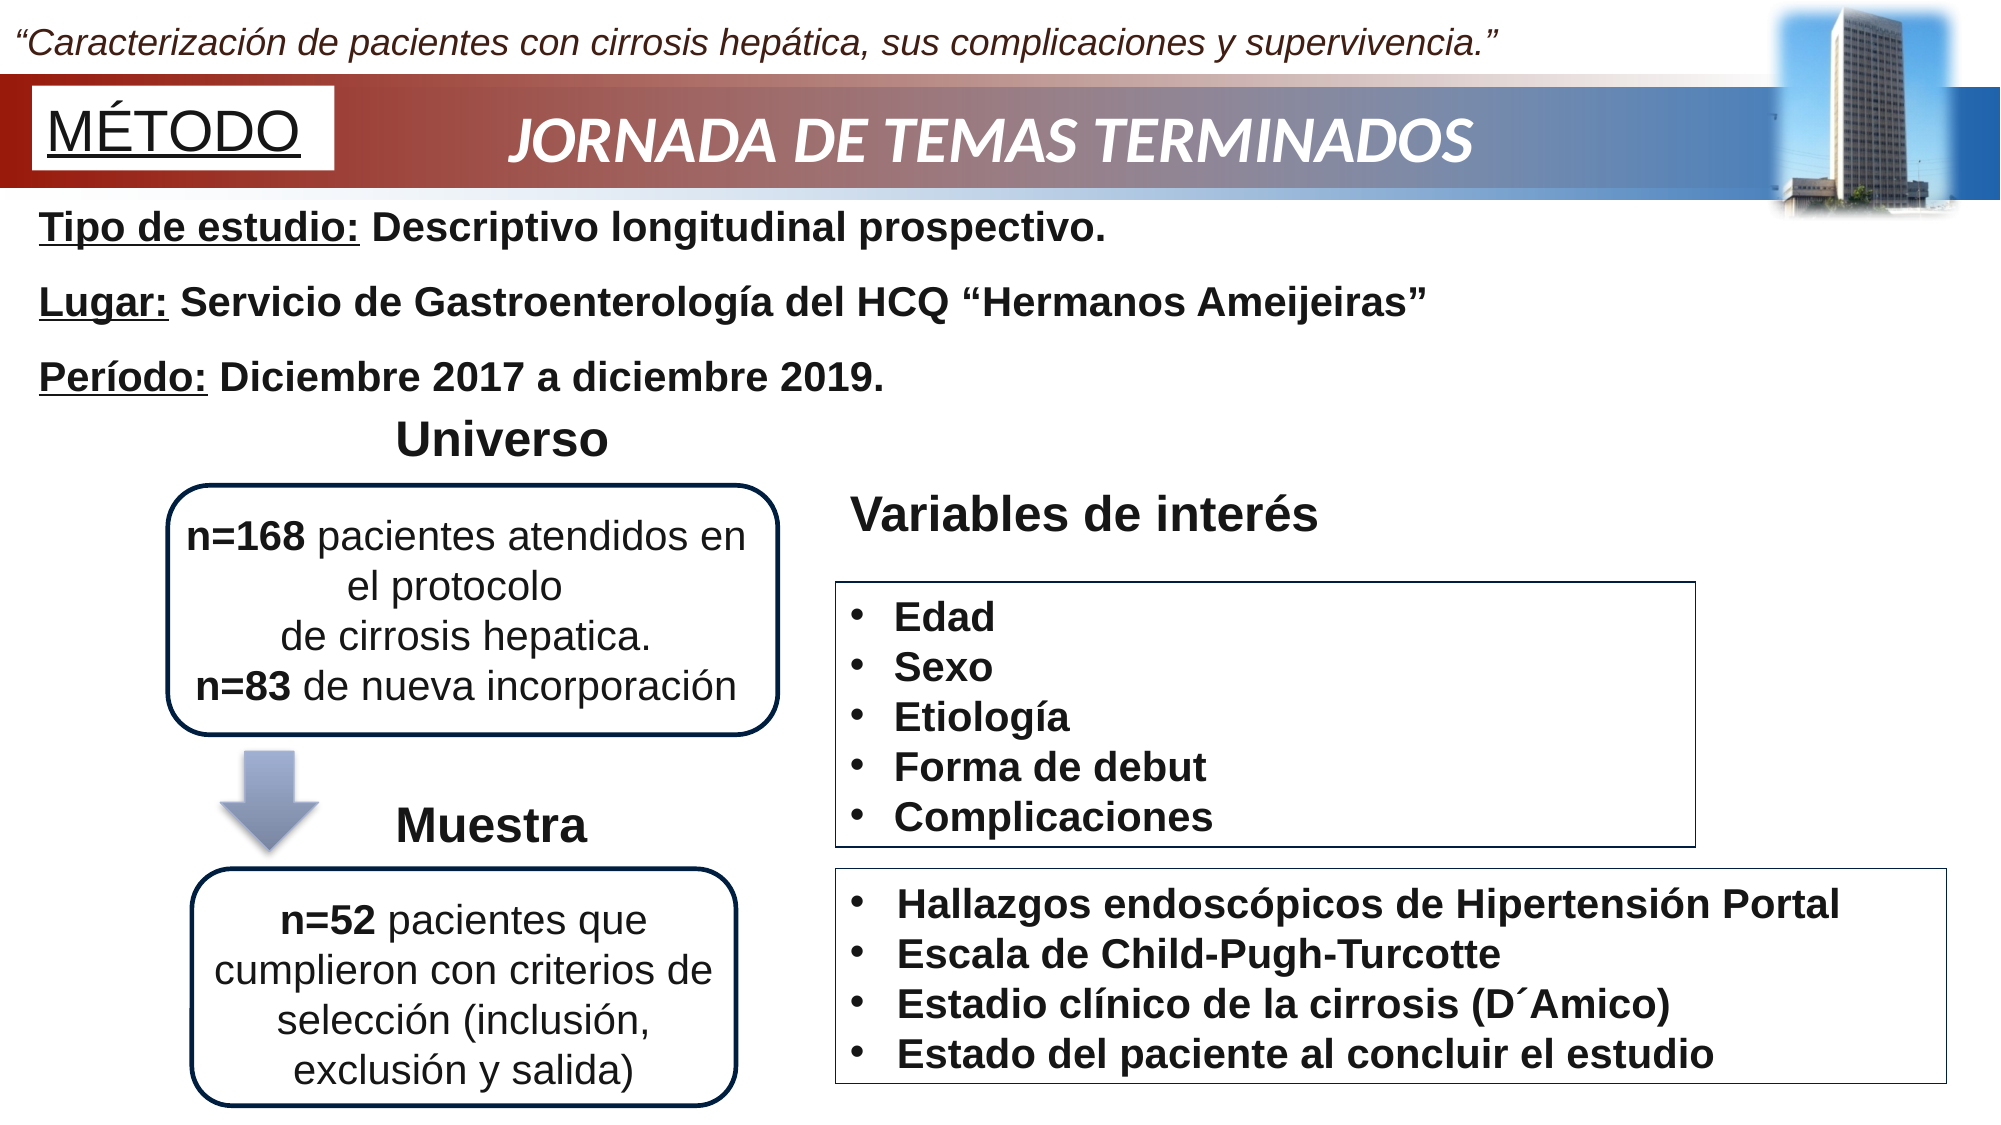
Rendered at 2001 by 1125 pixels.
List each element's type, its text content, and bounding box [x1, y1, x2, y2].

text_box Tipo de estudio: Descriptivo longitudinal prospectivo. Lugar: Servicio de Gastroenterología del HCQ “Hermanos Ameijeiras” Período: Diciembre 2017 a diciembre 2019. [23, 178, 1519, 397]
text_box [208, 1101, 720, 1108]
text_box [172, 502, 780, 737]
picture [1783, 22, 1949, 200]
text_box Edad Sexo Etiología Forma de debut Complicaciones [835, 582, 1696, 847]
text_box n=52 pacientes que cumplieron con criterios de selección (inclusión, exclusión y salida) [191, 885, 736, 1101]
text_box MÉTODO [32, 85, 335, 171]
title JORNADA DE TEMAS TERMINADOS [183, 89, 1800, 183]
text_box Muestra [380, 784, 726, 861]
text_box Universo [380, 399, 726, 475]
text_box [219, 750, 320, 852]
text_box Variables de interés [835, 474, 1587, 549]
text_box [174, 483, 772, 501]
text_box Hallazgos endoscópicos de Hipertensión Portal Escala de Child-Pugh-Turcotte Estadio clínico de la cirrosis (D´Amico) Estado del paciente al concluir el estudio [835, 868, 1947, 1084]
text_box [197, 866, 731, 885]
text_box n=168 pacientes atendidos en el protocolo de cirrosis hepatica. n=83 de nueva incorporación [161, 501, 772, 717]
text_box “Caracterización de pacientes con cirrosis hepática, sus complicaciones y supervivencia.” [0, 10, 1697, 71]
